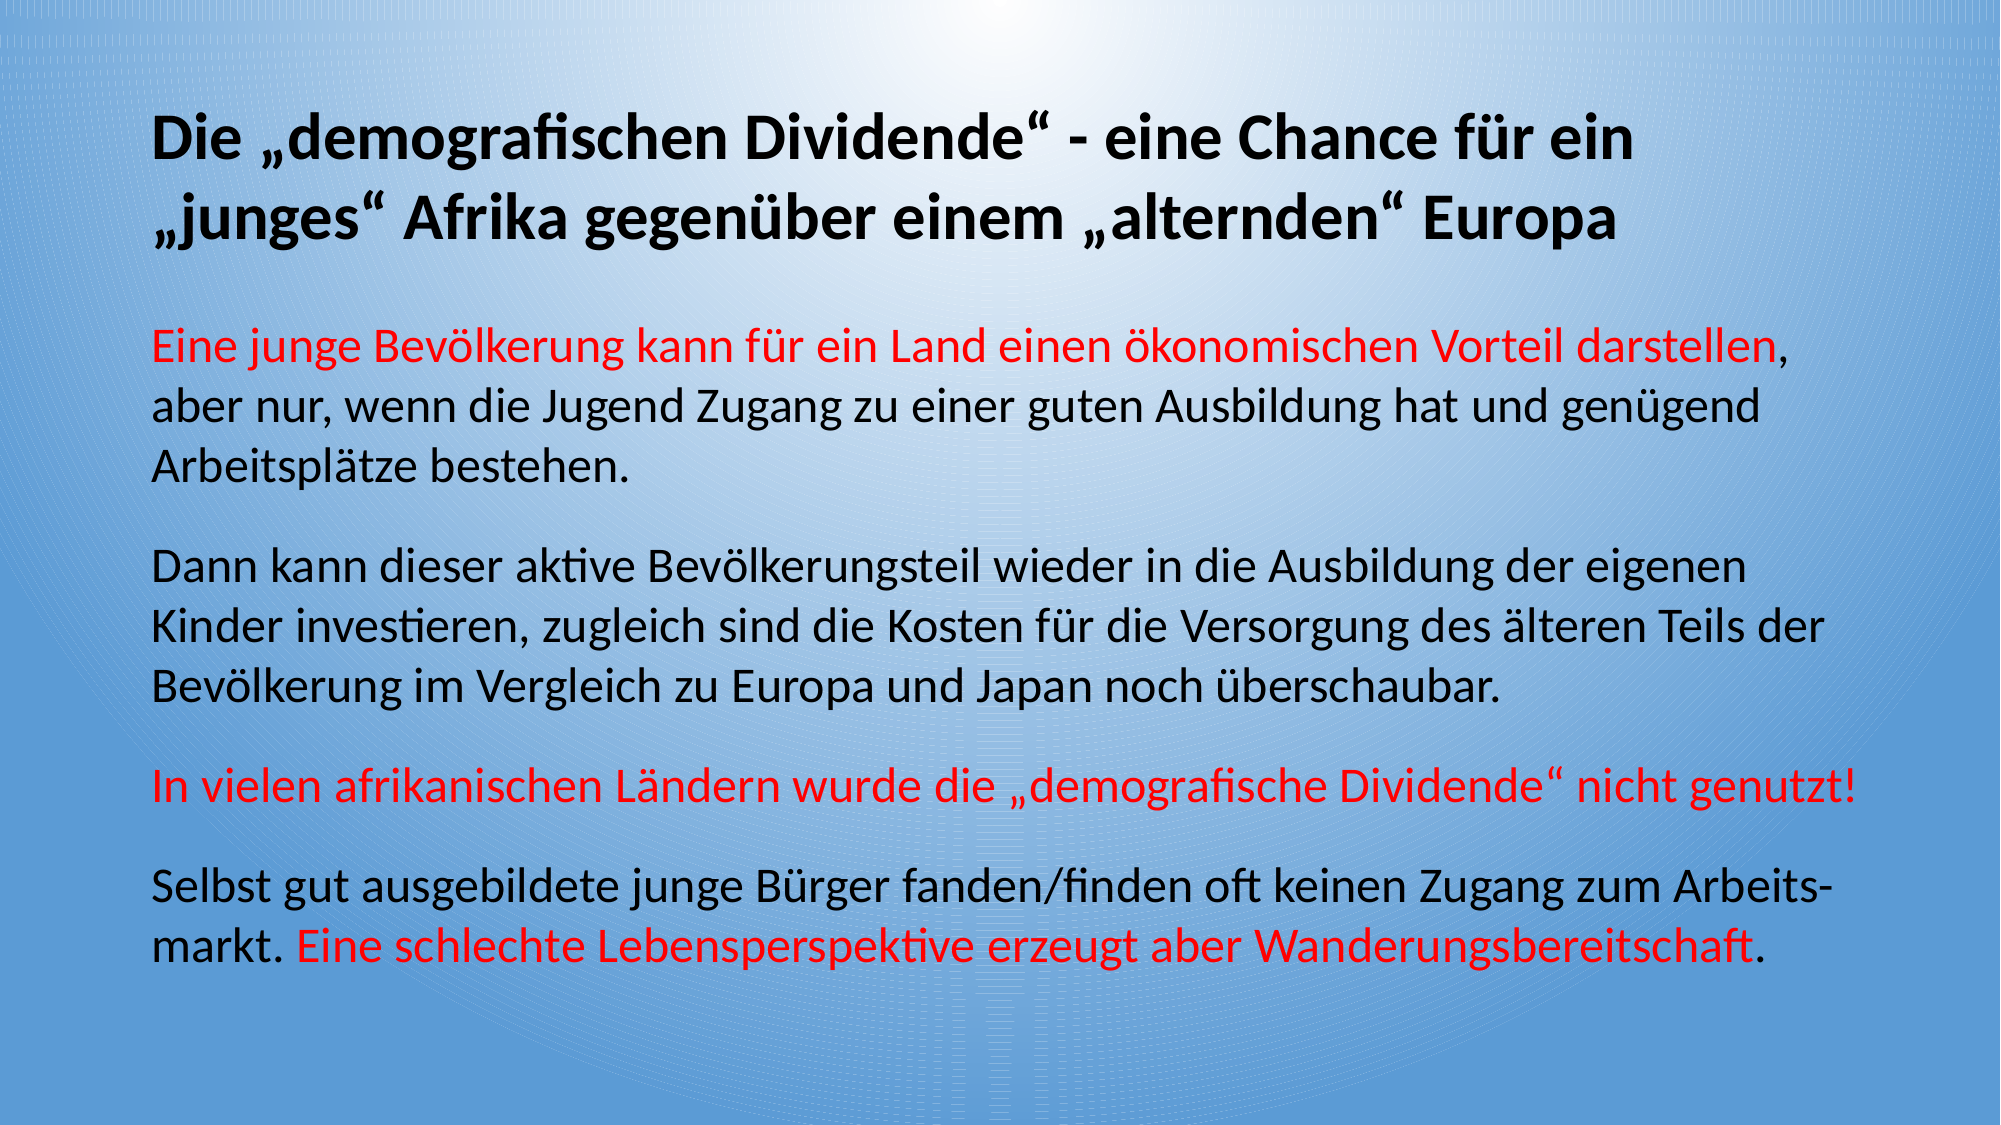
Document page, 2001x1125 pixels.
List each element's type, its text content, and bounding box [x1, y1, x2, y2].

text_box Die „demografischen Dividende“ - eine Chance für ein „junges“ Afrika gegenüber einem „alternden“ Europa Eine junge Bevölkerung kann für ein Land einen ökonomischen Vorteil darstellen, aber nur, wenn die Jugend Zugang zu einer guten Ausbildung hat und genügend Arbeitsplätze bestehen. Dann kann dieser aktive Bevölkerungsteil wieder in die Ausbildung der eigenen Kinder investieren, zugleich sind die Kosten für die Versorgung des älteren Teils der Bevölkerung im Vergleich zu Europa und Japan noch überschaubar. In vielen afrikanischen Ländern wurde die „demografische Dividende“ nicht genutzt! Selbst gut ausgebildete junge Bürger fanden/finden oft keinen Zugang zum Arbeits-markt. Eine schlechte Lebensperspektive erzeugt aber Wanderungsbereitschaft. [136, 85, 1895, 980]
